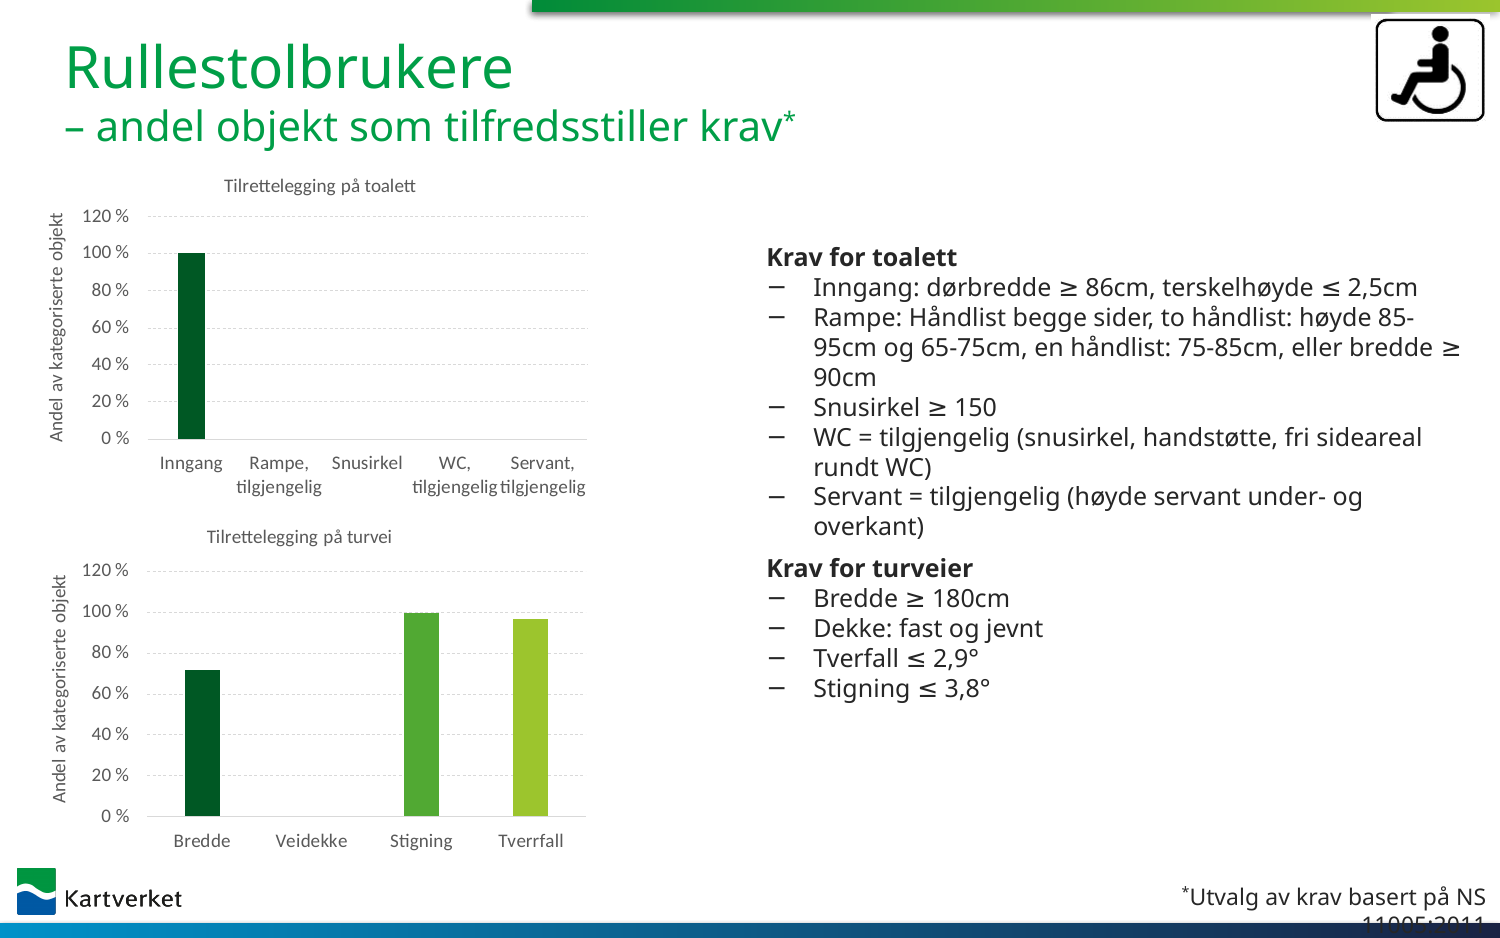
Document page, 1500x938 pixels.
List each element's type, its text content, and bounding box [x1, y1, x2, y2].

text_box Rullestolbrukere – andel objekt som tilfredsstiller krav* [49, 14, 1431, 158]
text_box *Utvalg av krav basert på NS 11005:2011 [1068, 873, 1500, 938]
picture [41, 166, 598, 505]
picture [41, 520, 597, 859]
text_box Krav for turveier Bredde ≥ 180cm Dekke: fast og jevnt Tverfall ≤ 2,9° Stigning ≤ 3,8° [751, 545, 1483, 710]
text_box Krav for toalett Inngang: dørbredde ≥ 86cm, terskelhøyde ≤ 2,5cm Rampe: Håndlist begge sider, to håndlist: høyde 85-95cm og 65-75cm, en håndlist: 75-85cm, eller bredde ≥ 90cm Snusirkel ≥ 150 WC = tilgjengelig (snusirkel, handstøtte, fri sideareal rundt WC) Servant = tilgjengelig (høyde servant under- og overkant) [751, 234, 1483, 545]
picture [1371, 13, 1491, 127]
